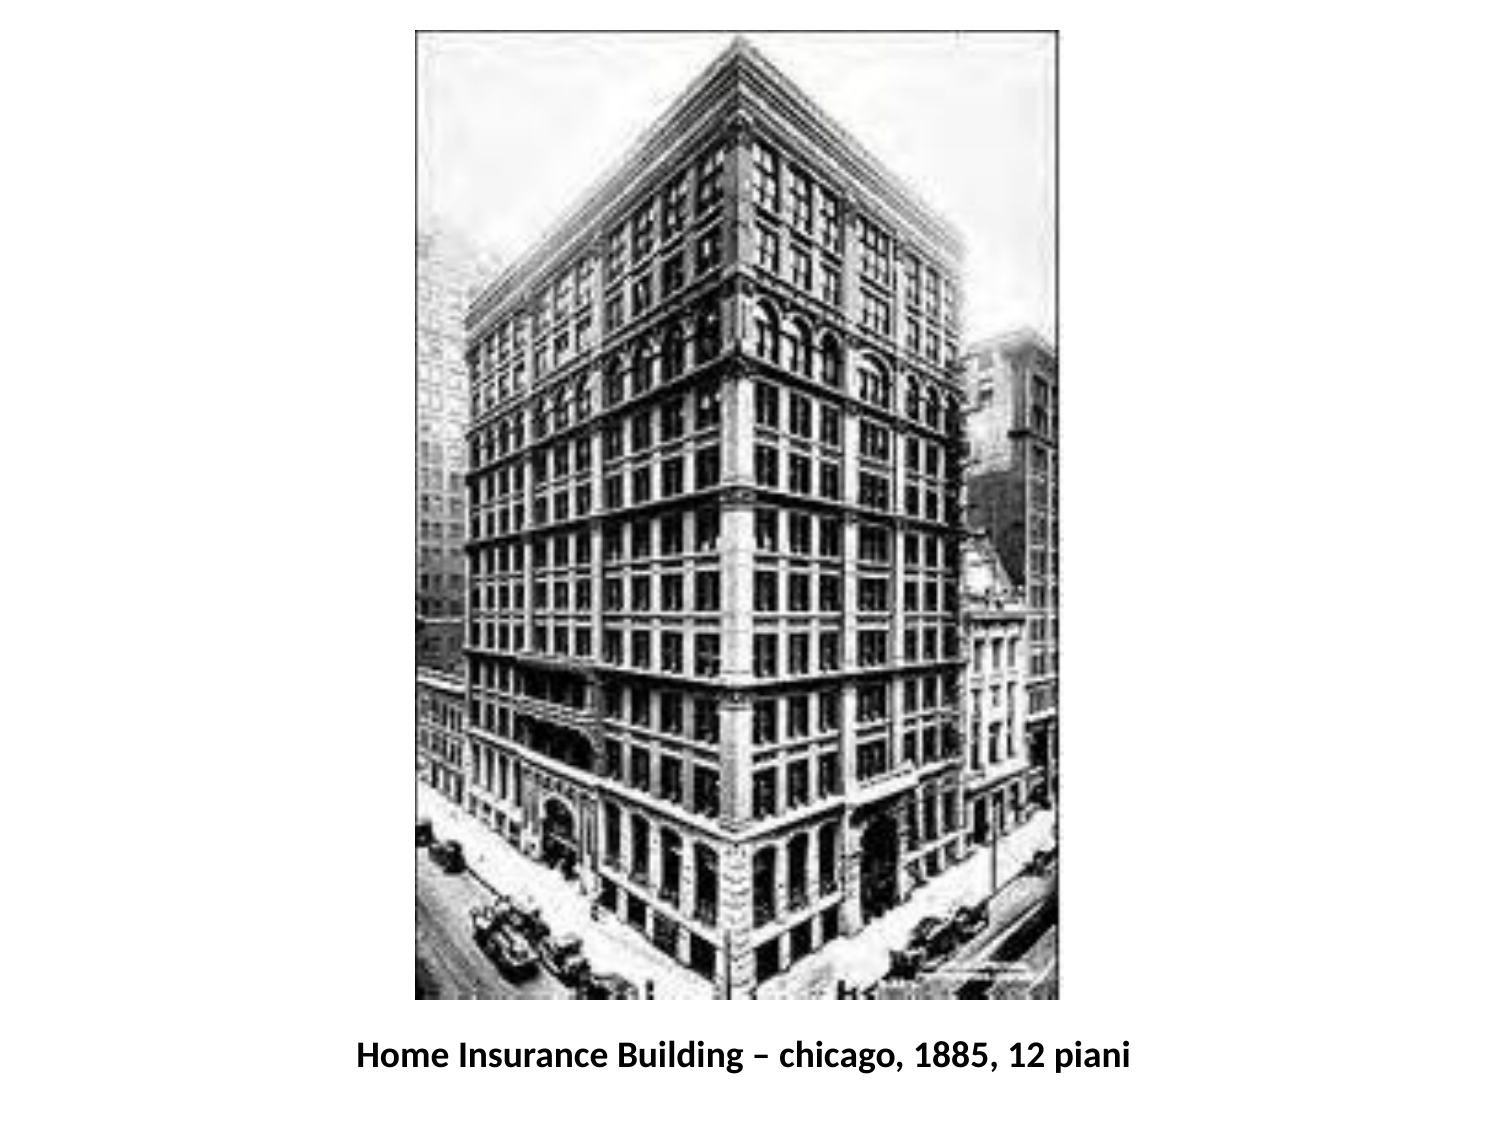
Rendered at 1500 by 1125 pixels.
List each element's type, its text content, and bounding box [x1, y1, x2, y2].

text_box Home Insurance Building – chicago, 1885, 12 piani [159, 1023, 1329, 1083]
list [414, 30, 1064, 1000]
